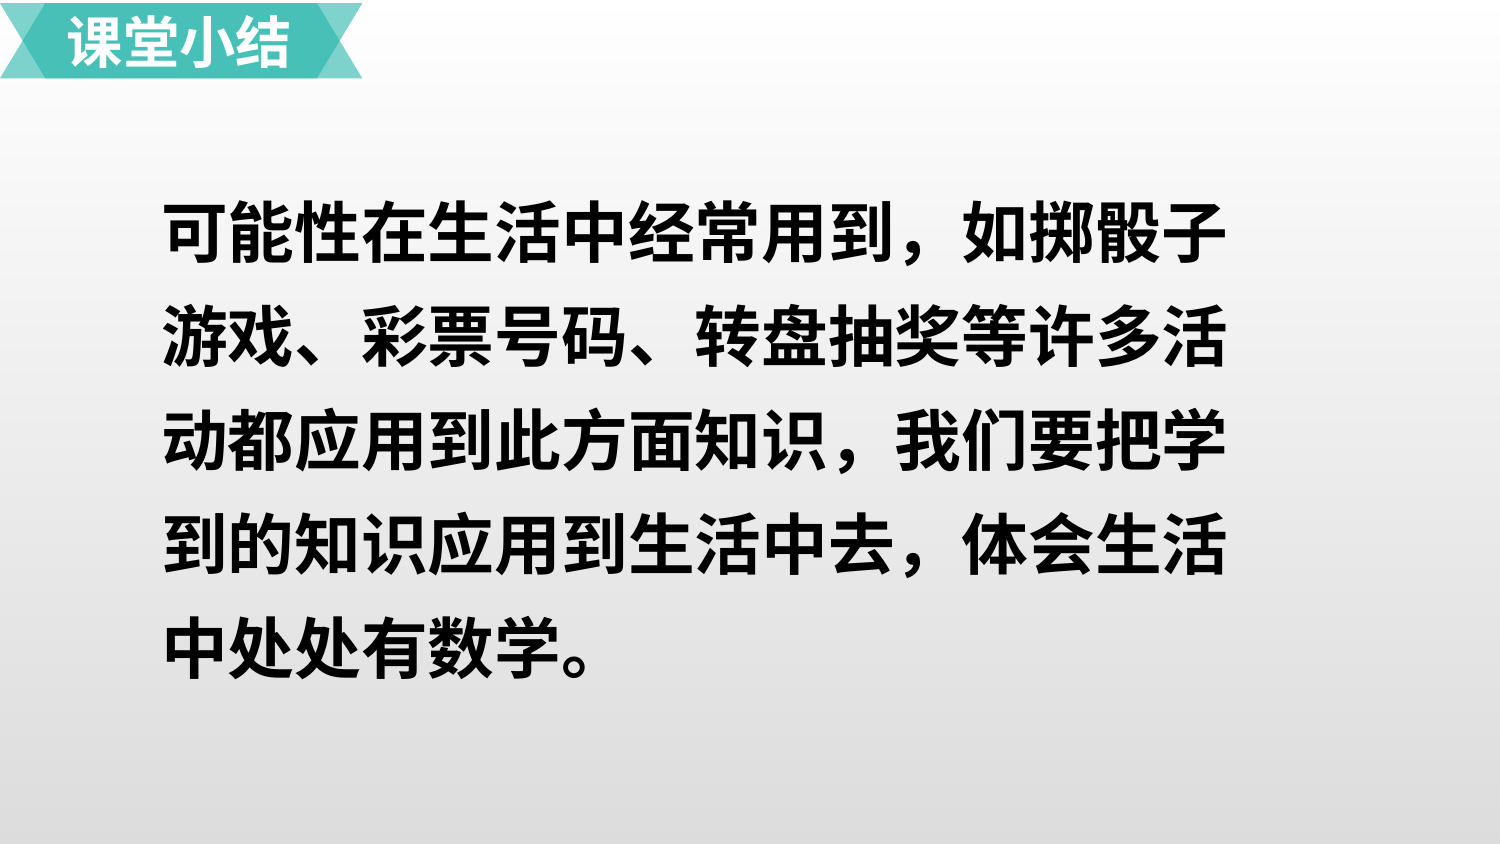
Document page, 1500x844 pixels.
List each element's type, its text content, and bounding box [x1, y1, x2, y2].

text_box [0, 0, 363, 84]
text_box 可能性在生活中经常用到，如掷骰子游戏、彩票号码、转盘抽奖等许多活动都应用到此方面知识，我们要把学到的知识应用到生活中去，体会生活中处处有数学。 [146, 159, 1256, 694]
